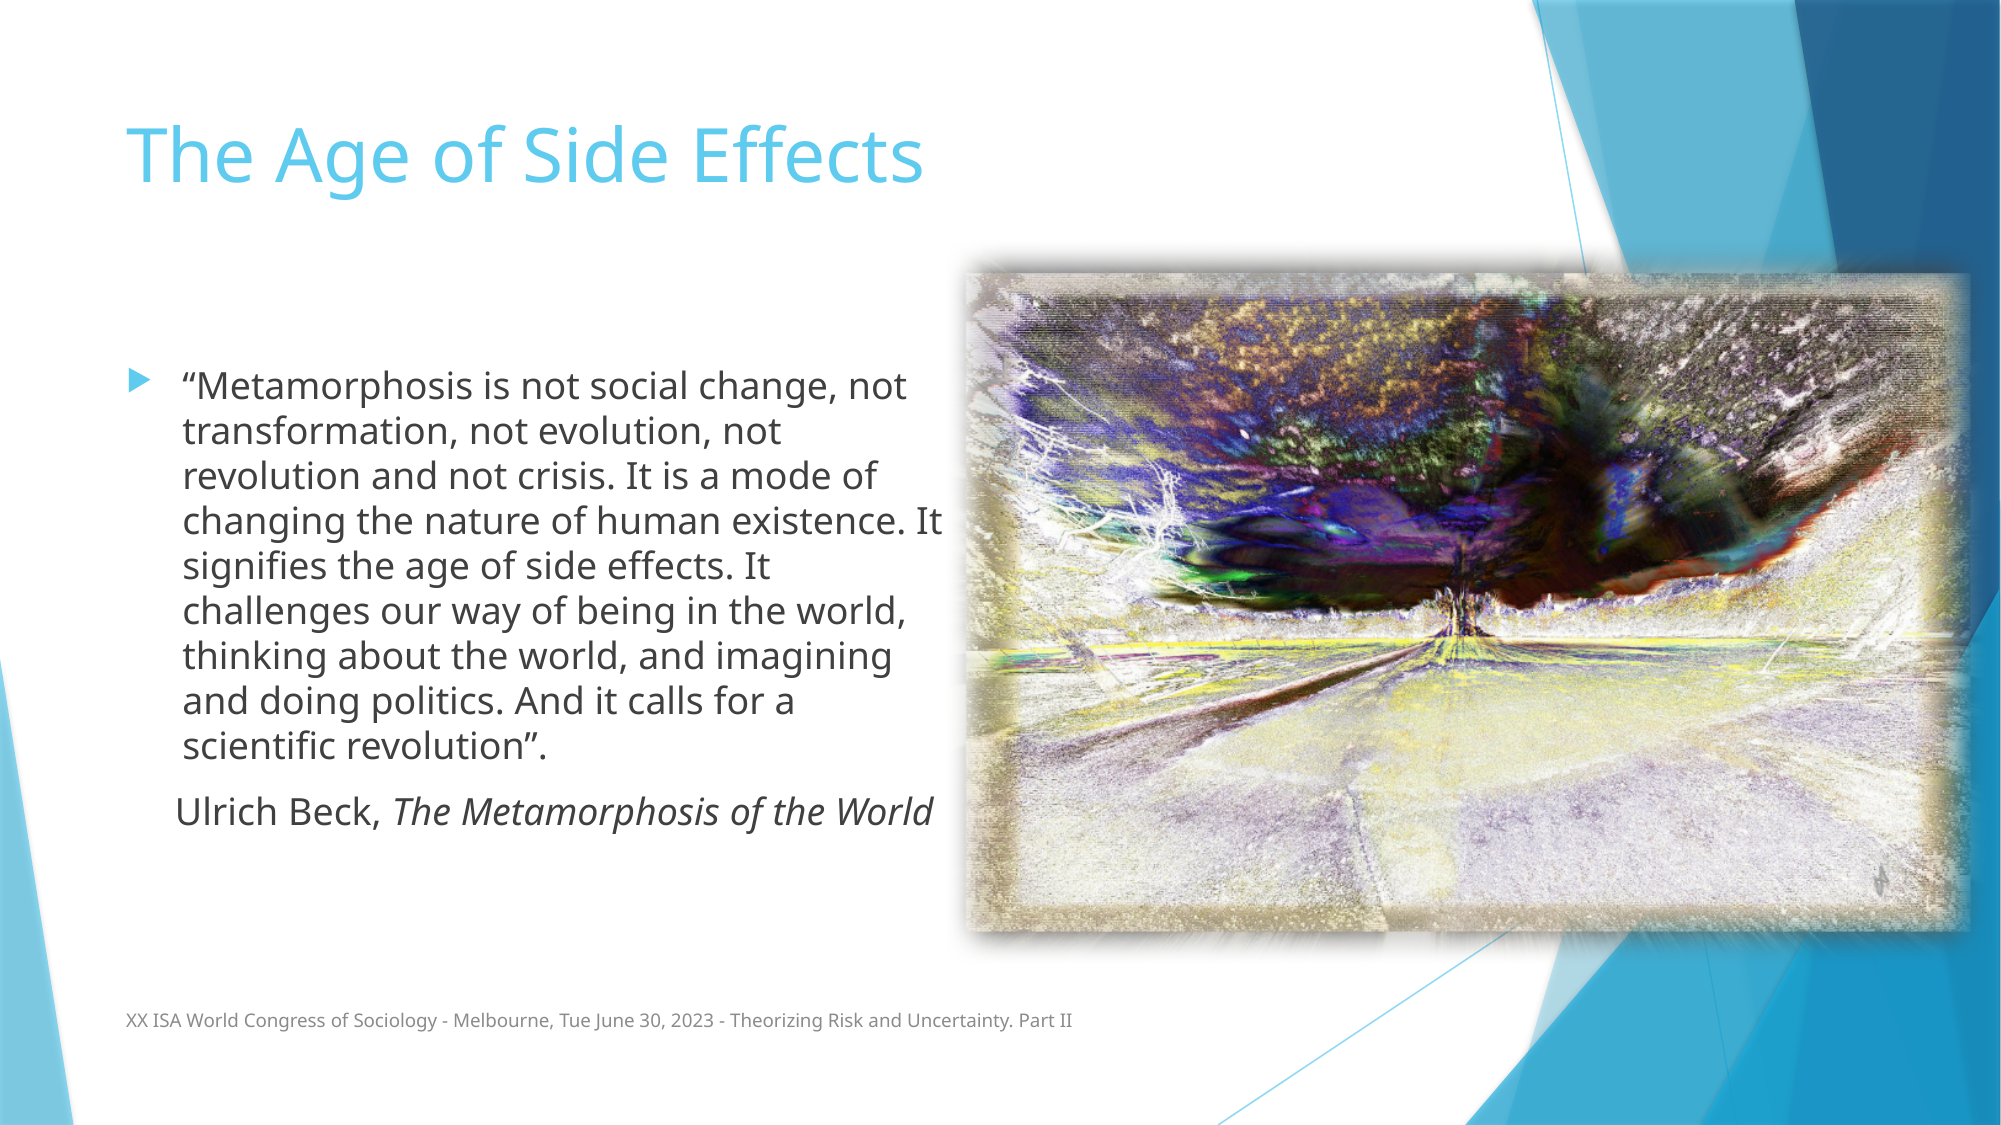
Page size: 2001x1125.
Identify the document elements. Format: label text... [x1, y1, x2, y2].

title The Age of Side Effects [111, 99, 1522, 317]
picture [945, 239, 1991, 965]
list “Metamorphosis is not social change, not transformation, not evolution, not revolution and not crisis. It is a mode of changing the nature of human existence. It signifies the age of side effects. It challenges our way of being in the world, thinking about the world, and imagining and doing politics. And it calls for a scientific revolution”. Ulrich Beck, The Metamorphosis of the World [111, 354, 971, 991]
footer XX ISA World Congress of Sociology - Melbourne, Tue June 30, 2023 - Theorizing Risk and Uncertainty. Part II [111, 991, 1145, 1051]
